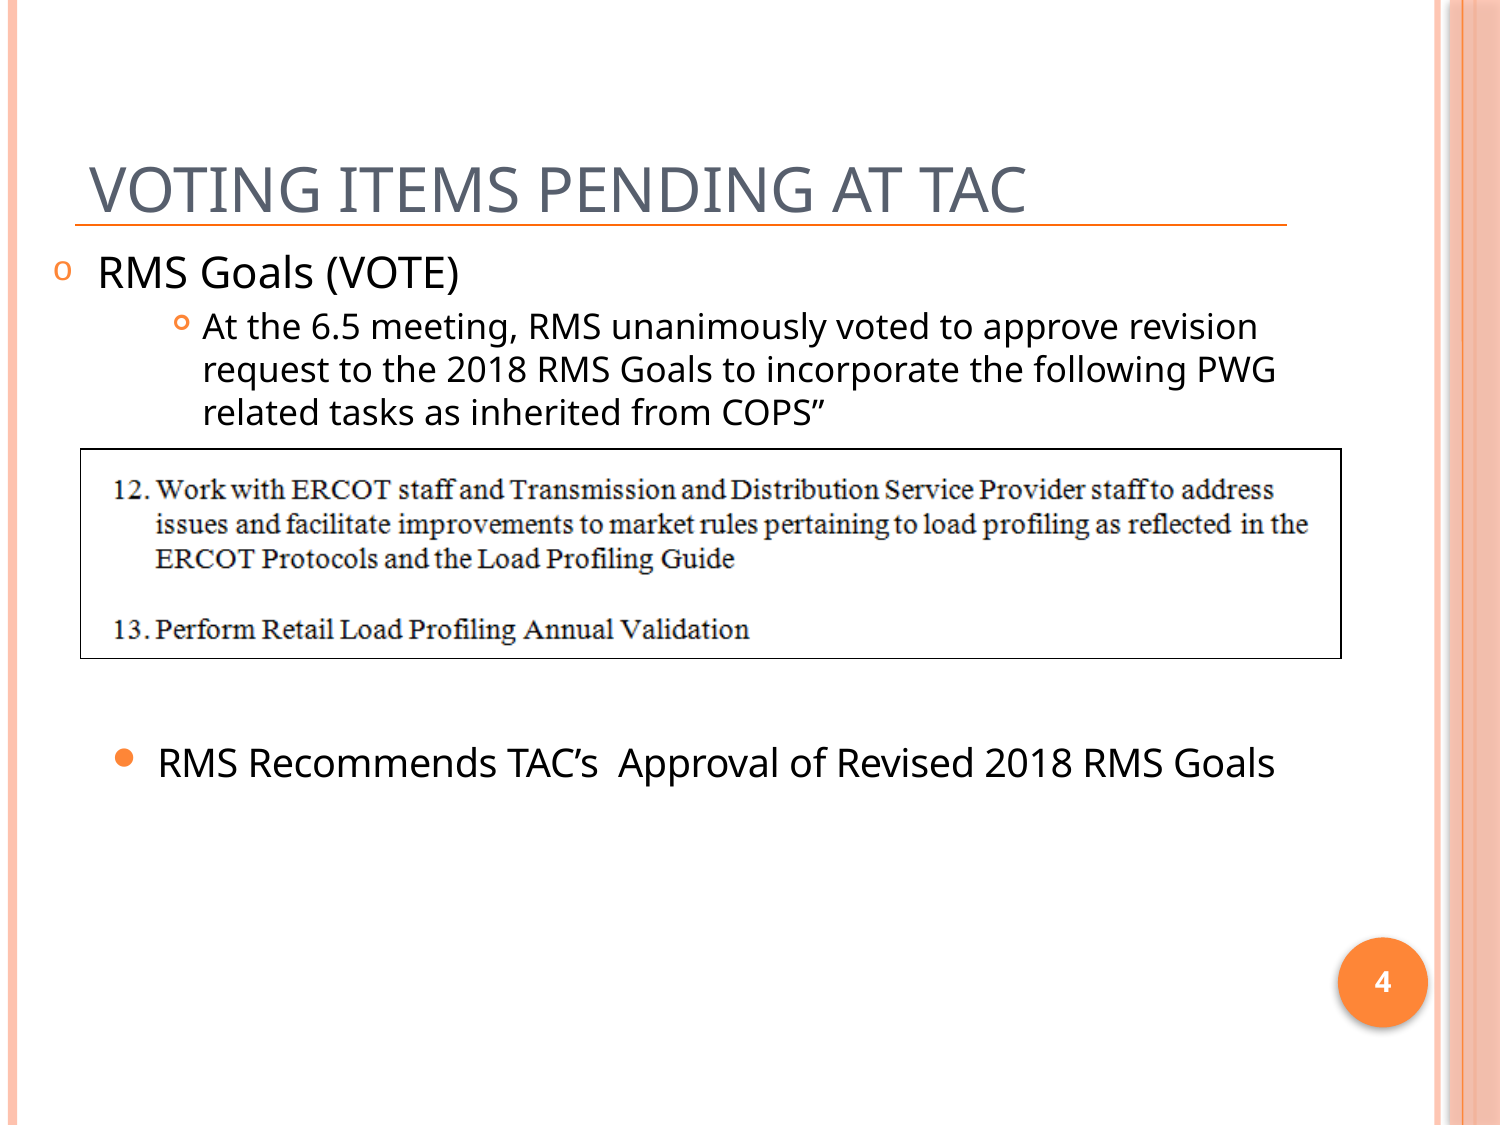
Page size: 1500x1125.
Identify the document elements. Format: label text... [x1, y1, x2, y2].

slide_number 4 [1333, 940, 1434, 1027]
list RMS Goals (VOTE) At the 6.5 meeting, RMS unanimously voted to approve revision request to the 2018 RMS Goals to incorporate the following PWG related tasks as inherited from COPS” RMS Recommends TAC’s Approval of Revised 2018 RMS Goals [37, 237, 1363, 1037]
picture [80, 449, 1342, 659]
title Voting Items Pending at TAC [75, 45, 1300, 233]
